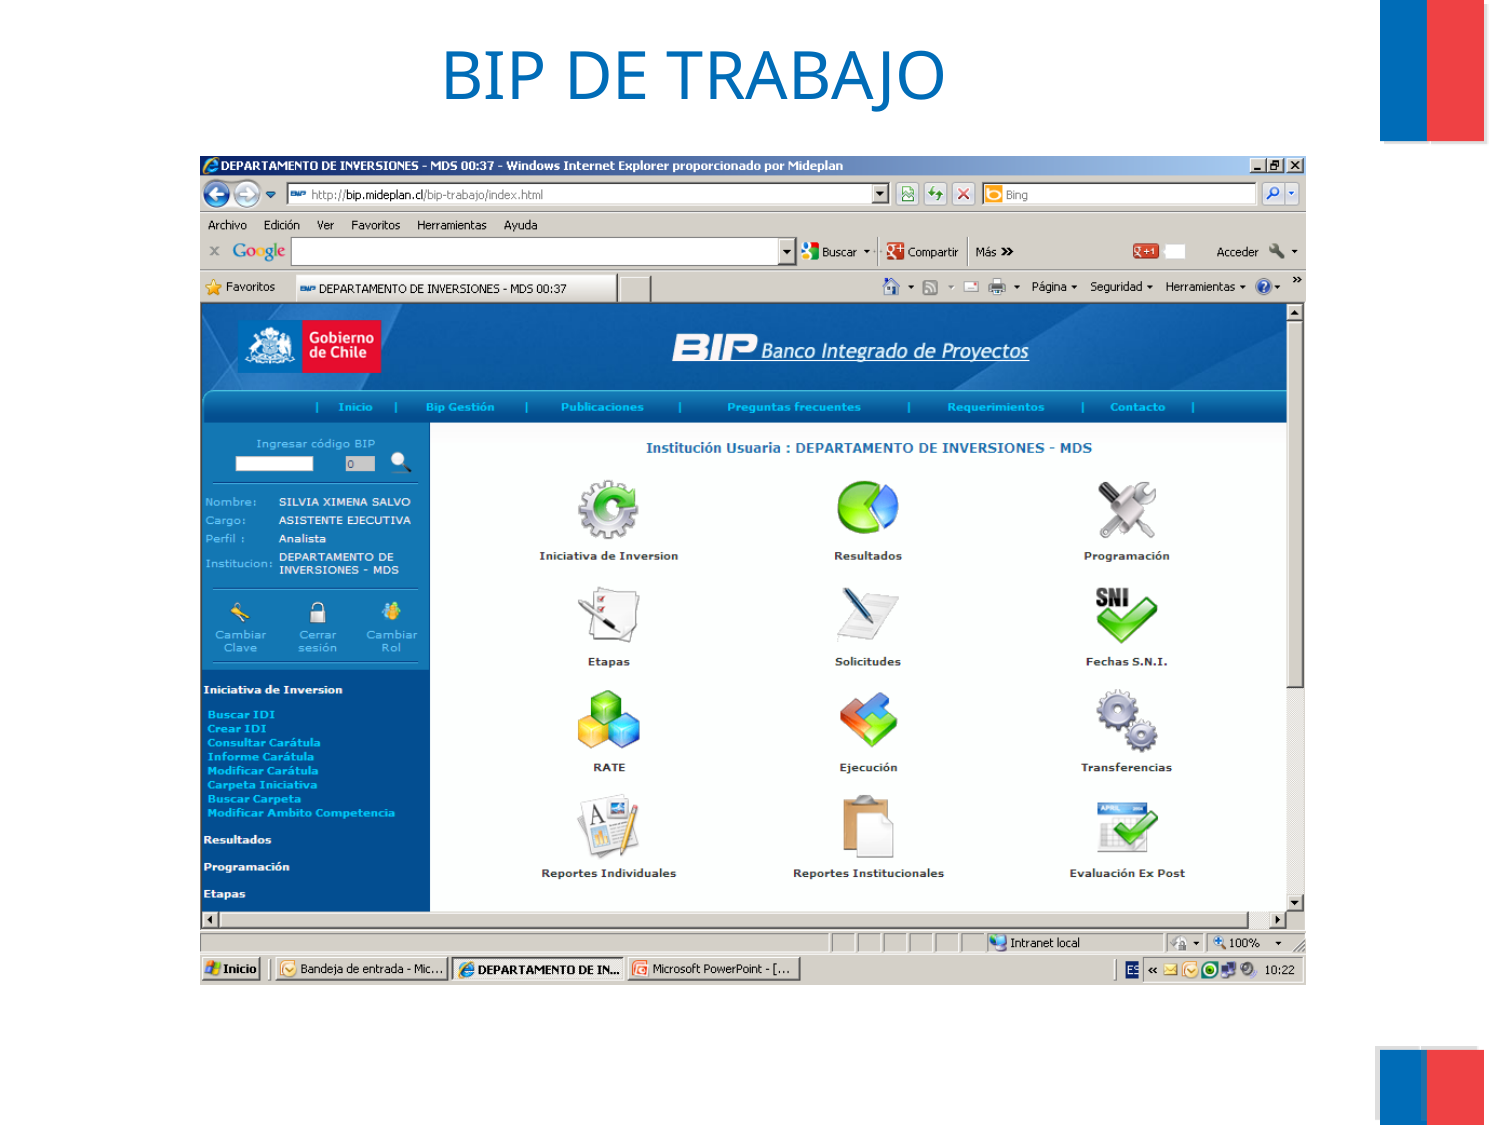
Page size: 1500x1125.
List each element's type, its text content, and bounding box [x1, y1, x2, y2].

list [200, 156, 1306, 986]
title BIP DE TRABAJO [24, 24, 1365, 213]
